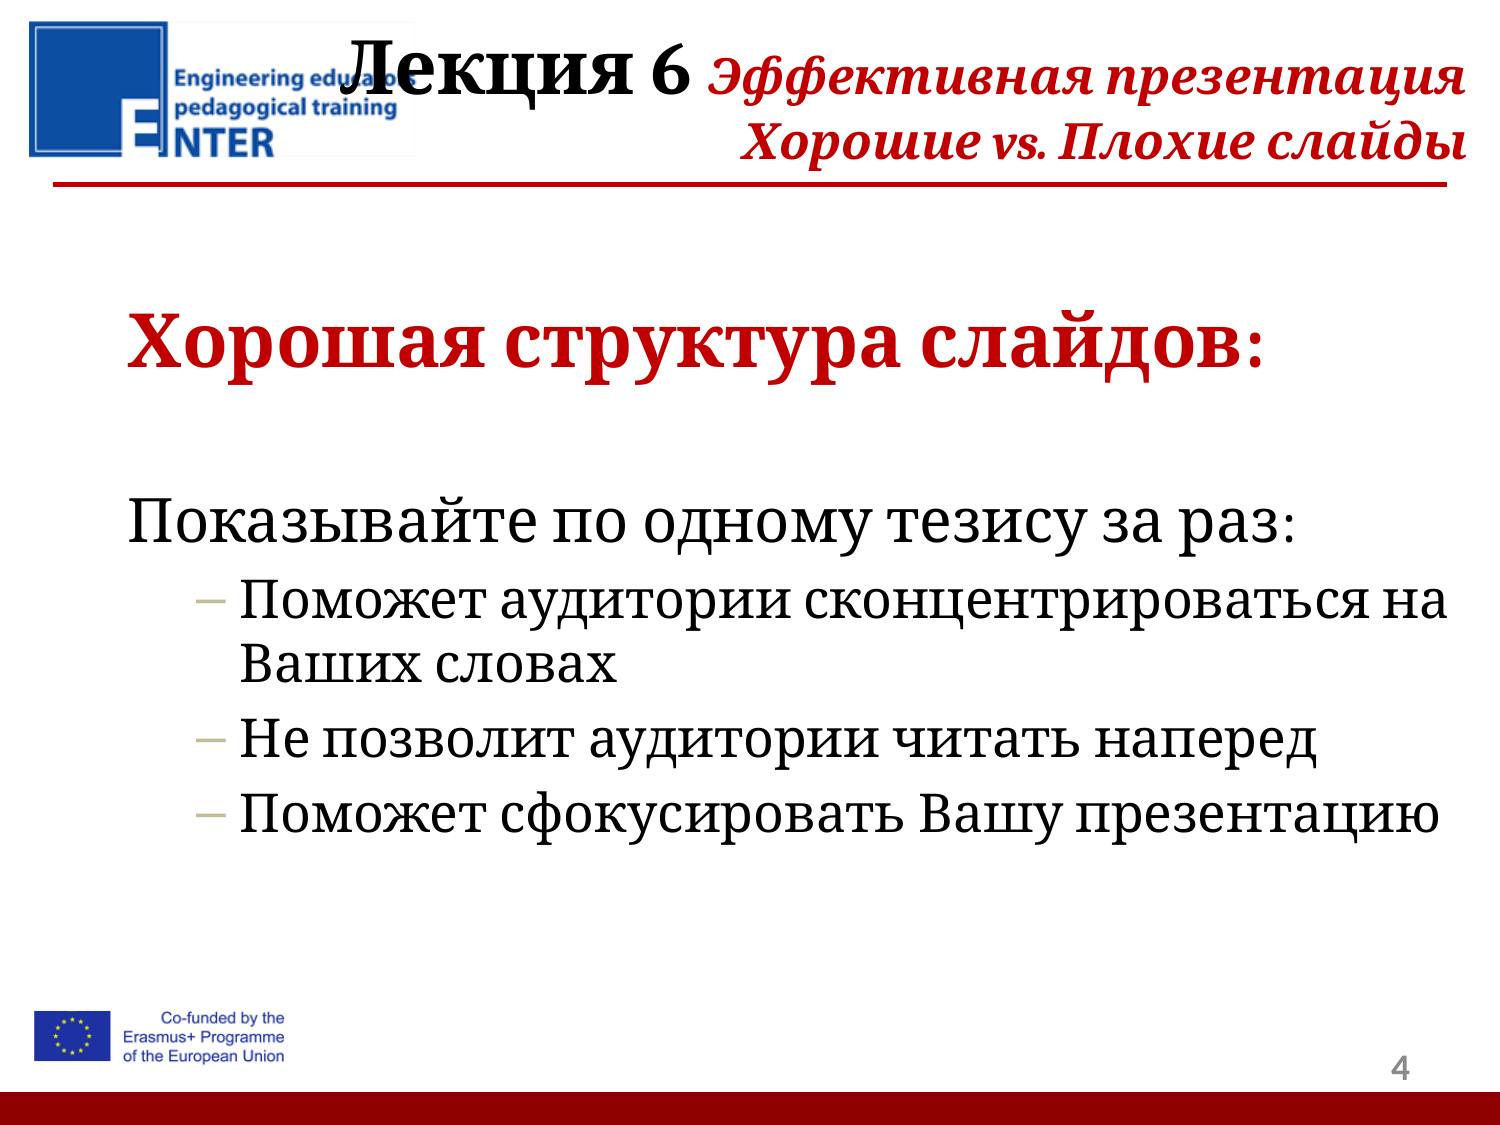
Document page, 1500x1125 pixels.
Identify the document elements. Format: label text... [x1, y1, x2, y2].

text_box Хорошая структура слайдов: Показывайте по одному тезису за раз: Поможет аудитории сконцентрироваться на Ваших словах Не позволит аудитории читать наперед Поможет сфокусировать Вашу презентацию [112, 285, 1471, 898]
picture [29, 17, 418, 162]
picture [29, 986, 285, 1084]
text_box Лекция 6 Эффективная презентация Хорошие vs. Плохие слайды [230, 12, 1483, 178]
text_box [0, 1092, 1500, 1125]
slide_number 4 [1074, 1035, 1425, 1095]
